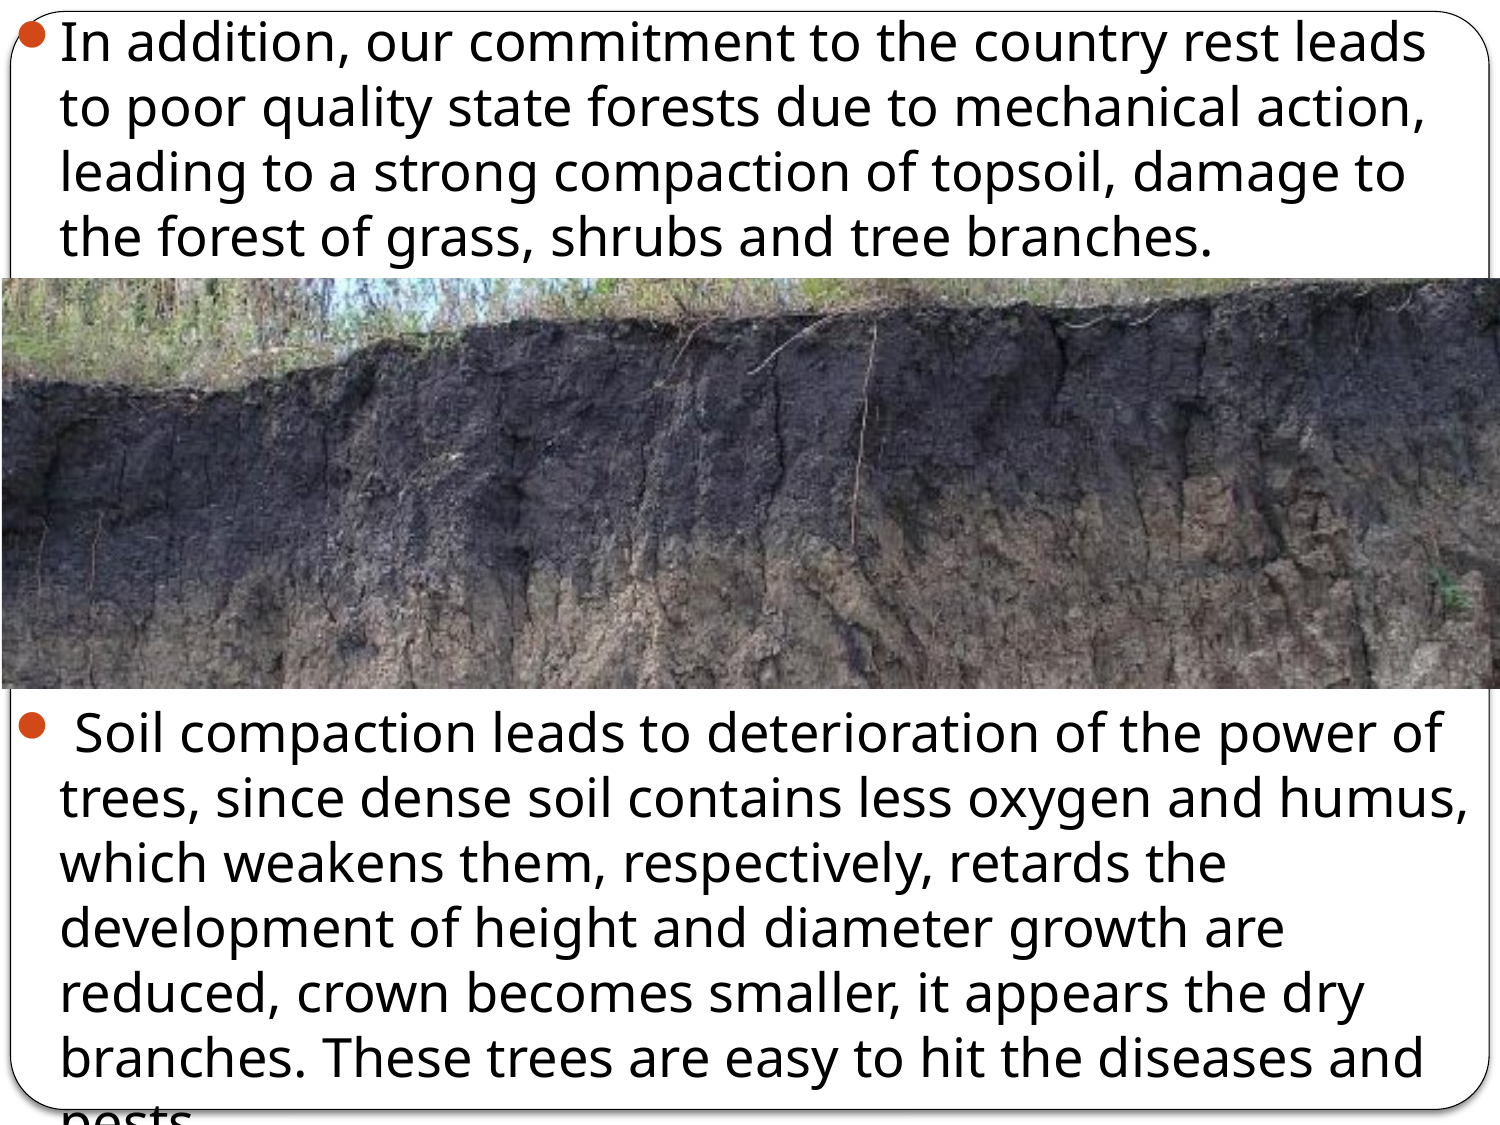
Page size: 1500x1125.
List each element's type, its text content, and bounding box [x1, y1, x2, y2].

list Soil compaction leads to deterioration of the power of trees, since dense soil contains less oxygen and humus, which weakens them, respectively, retards the development of height and diameter growth are reduced, crown becomes smaller, it appears the dry branches. These trees are easy to hit the diseases and pests. [0, 698, 1500, 1125]
picture [1, 278, 1500, 690]
text_box In addition, our commitment to the country rest leads to poor quality state forests due to mechanical action, leading to a strong compaction of topsoil, damage to the forest of grass, shrubs and tree branches. [0, 0, 1500, 277]
